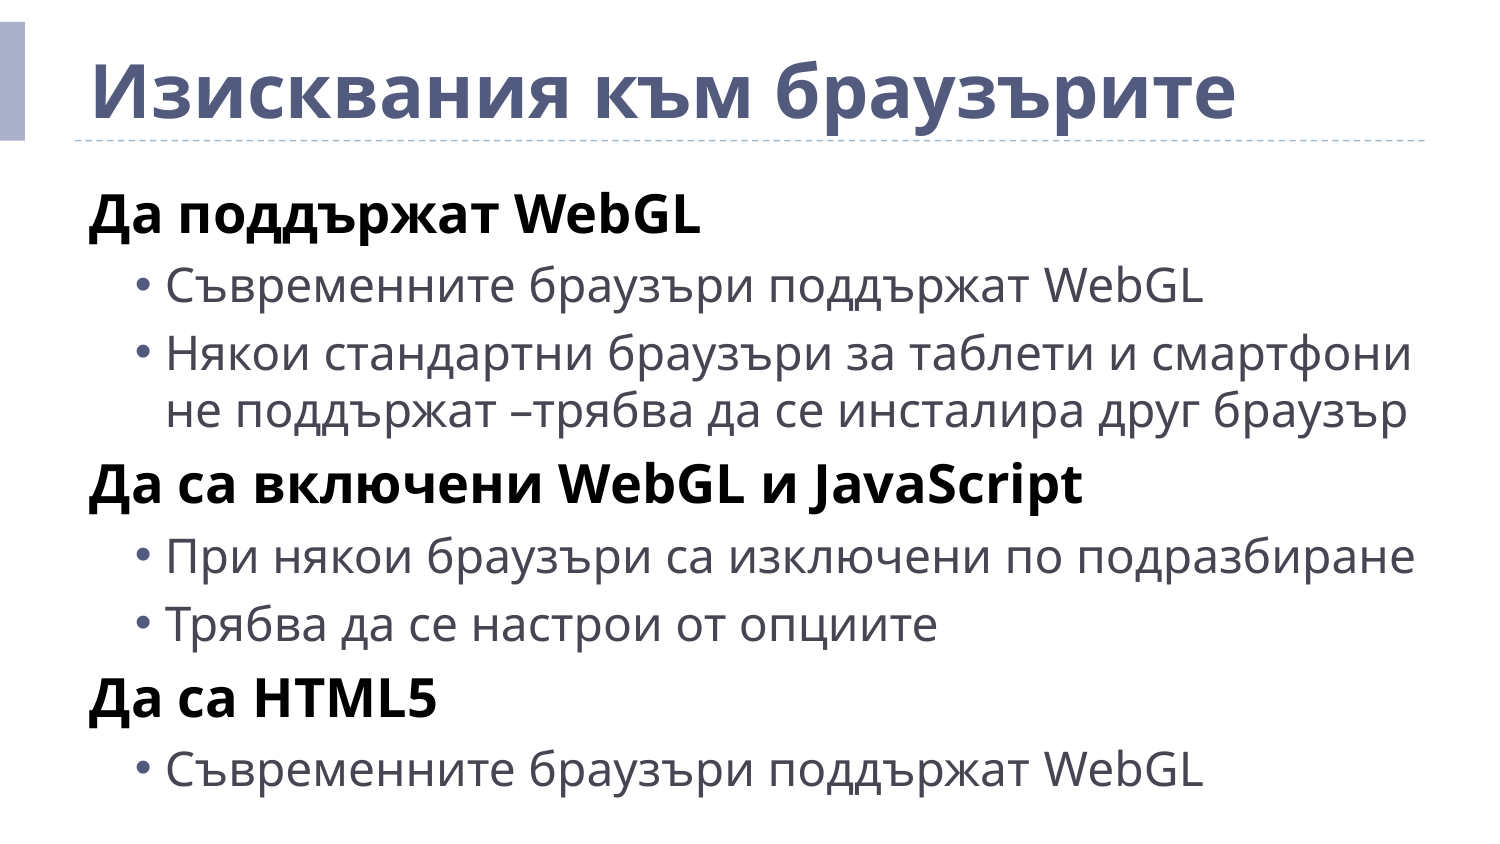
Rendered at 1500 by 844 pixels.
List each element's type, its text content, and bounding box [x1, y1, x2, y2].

list Да поддържат WebGL Съвременните браузъри поддържат WebGL Някои стандартни браузъри за таблети и смартфони не поддържат –трябва да се инсталира друг браузър Да са включени WebGL и JavaScript При някои браузъри са изключени по подразбиране Трябва да се настрои от опциите Да са HTML5 Съвременните браузъри поддържат WebGL [75, 171, 1475, 835]
title Изисквания към браузърите [75, 18, 1475, 141]
